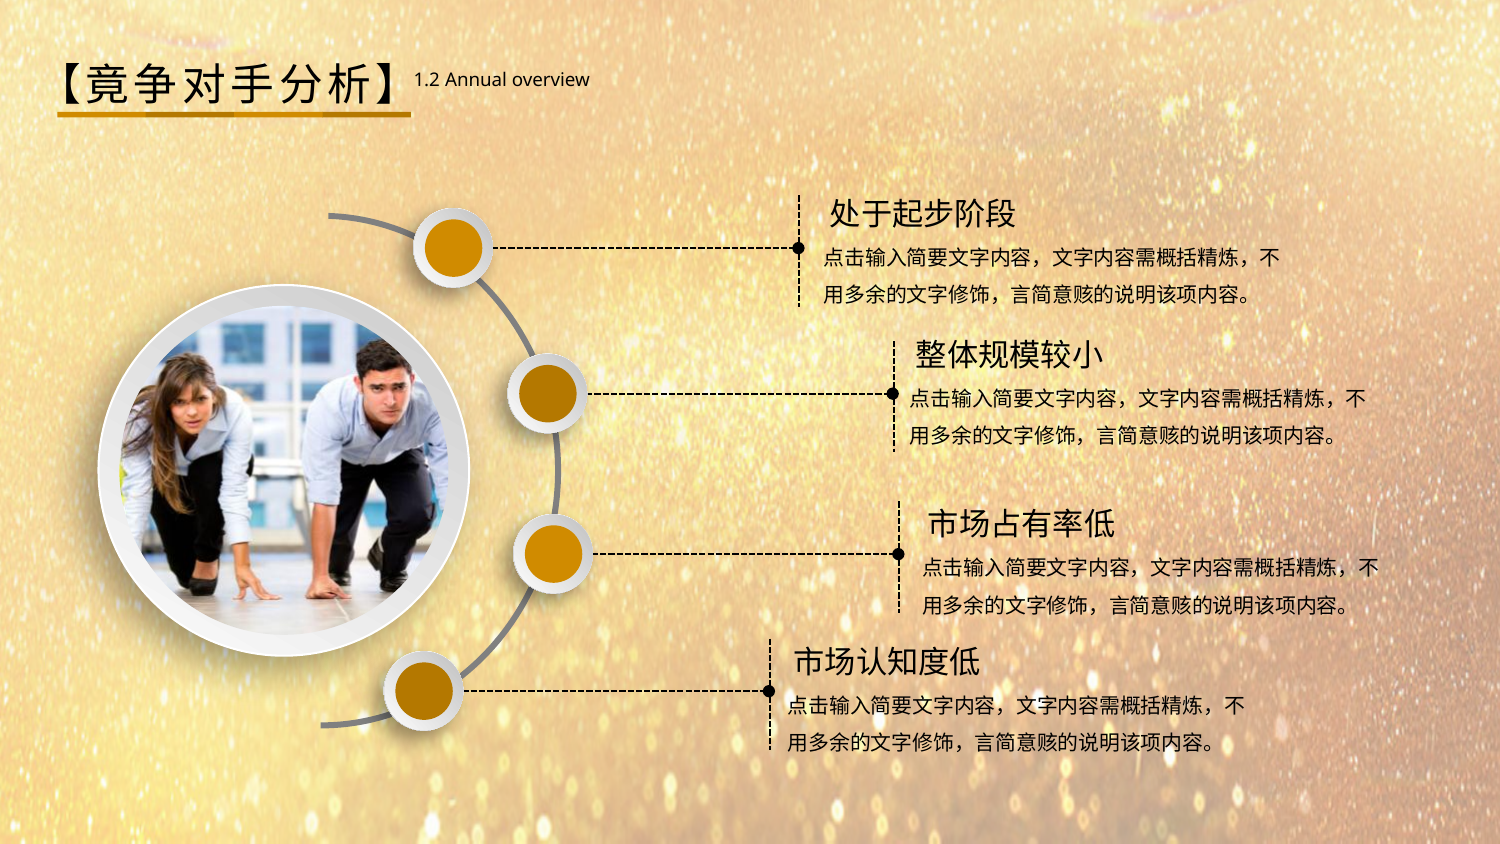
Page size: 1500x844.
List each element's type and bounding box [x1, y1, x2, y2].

text_box [512, 496, 1407, 622]
text_box [22, 22, 609, 119]
text_box [326, 210, 401, 235]
text_box [318, 715, 369, 731]
text_box [383, 634, 1273, 760]
text_box [413, 186, 1309, 312]
text_box [98, 284, 470, 656]
text_box [507, 327, 1395, 453]
